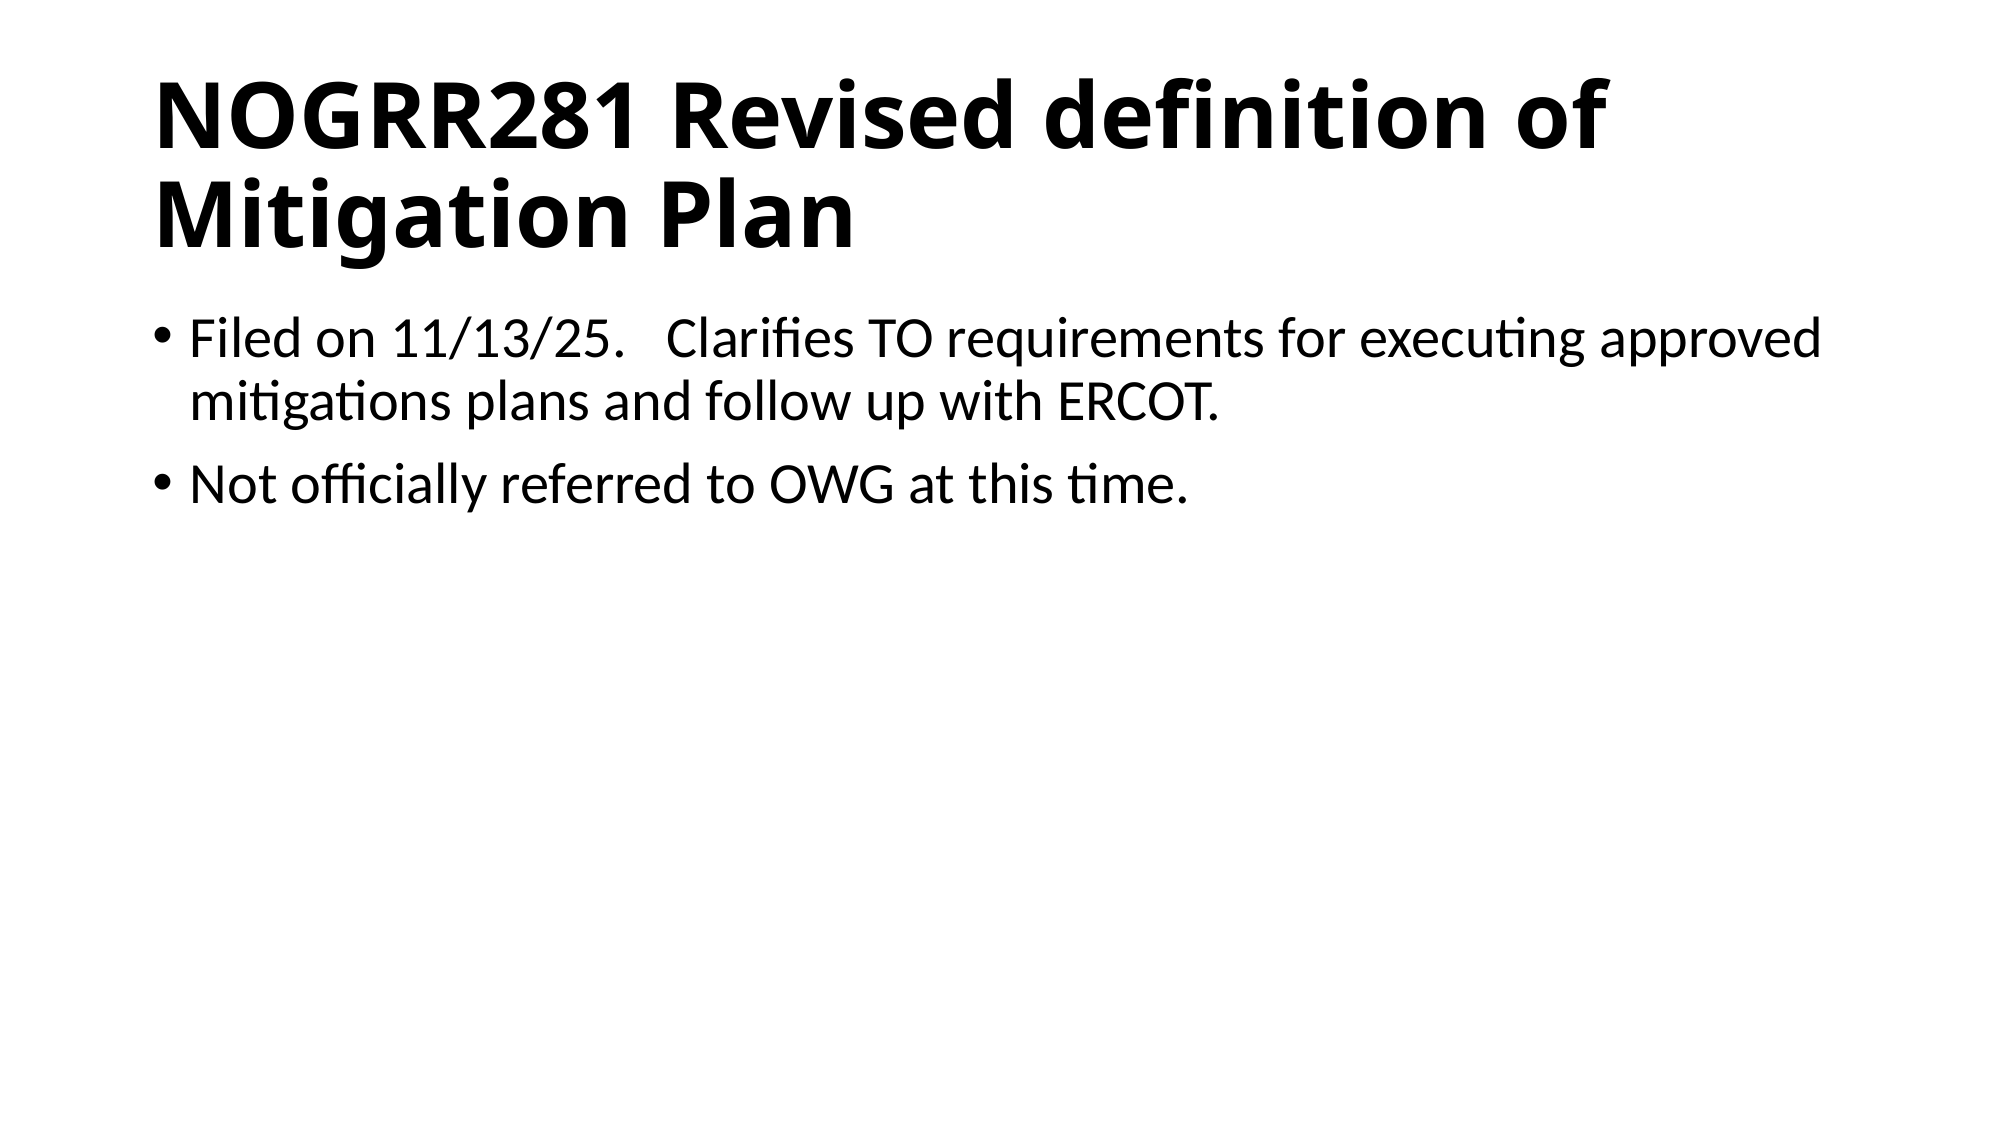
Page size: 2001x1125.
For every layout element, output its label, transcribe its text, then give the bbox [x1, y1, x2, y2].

list Filed on 11/13/25. Clarifies TO requirements for executing approved mitigations plans and follow up with ERCOT. Not officially referred to OWG at this time. [137, 299, 1863, 1014]
title NOGRR281 Revised definition of Mitigation Plan [137, 59, 1863, 278]
